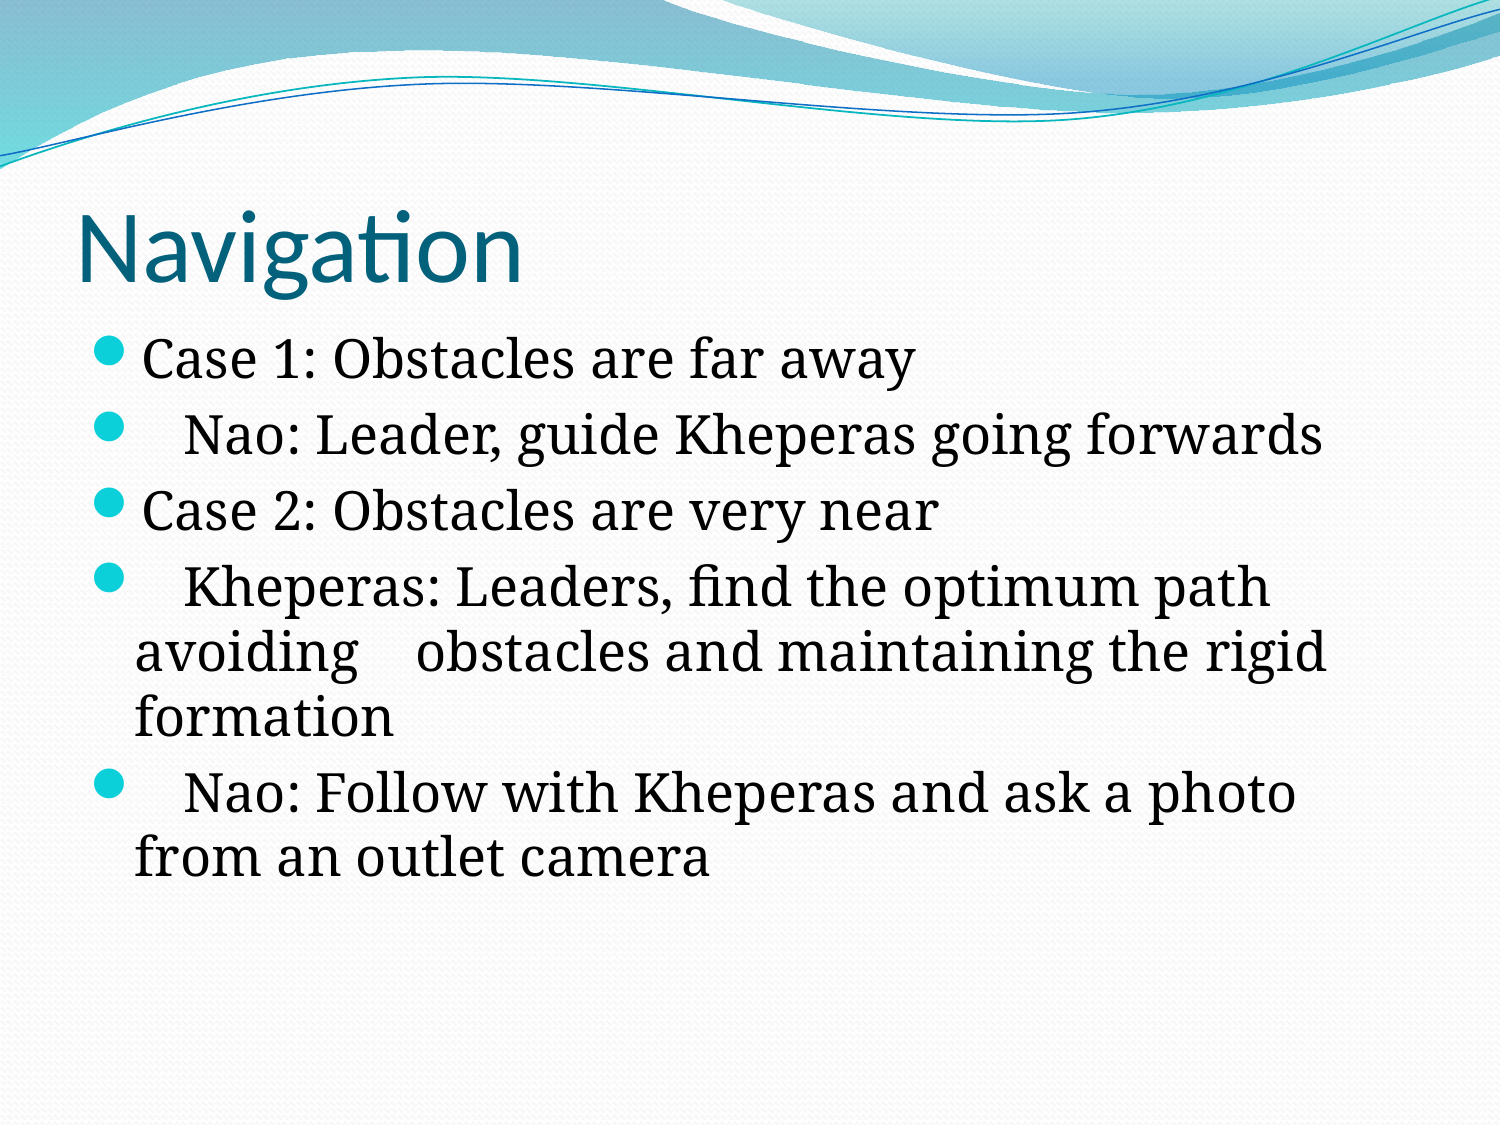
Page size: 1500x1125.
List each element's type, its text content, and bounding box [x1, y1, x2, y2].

title Navigation [75, 115, 1425, 303]
list Case 1: Obstacles are far away Nao: Leader, guide Kheperas going forwards Case 2: Obstacles are very near Kheperas: Leaders, find the optimum path avoiding obstacles and maintaining the rigid formation Nao: Follow with Kheperas and ask a photo from an outlet camera [75, 317, 1425, 1038]
